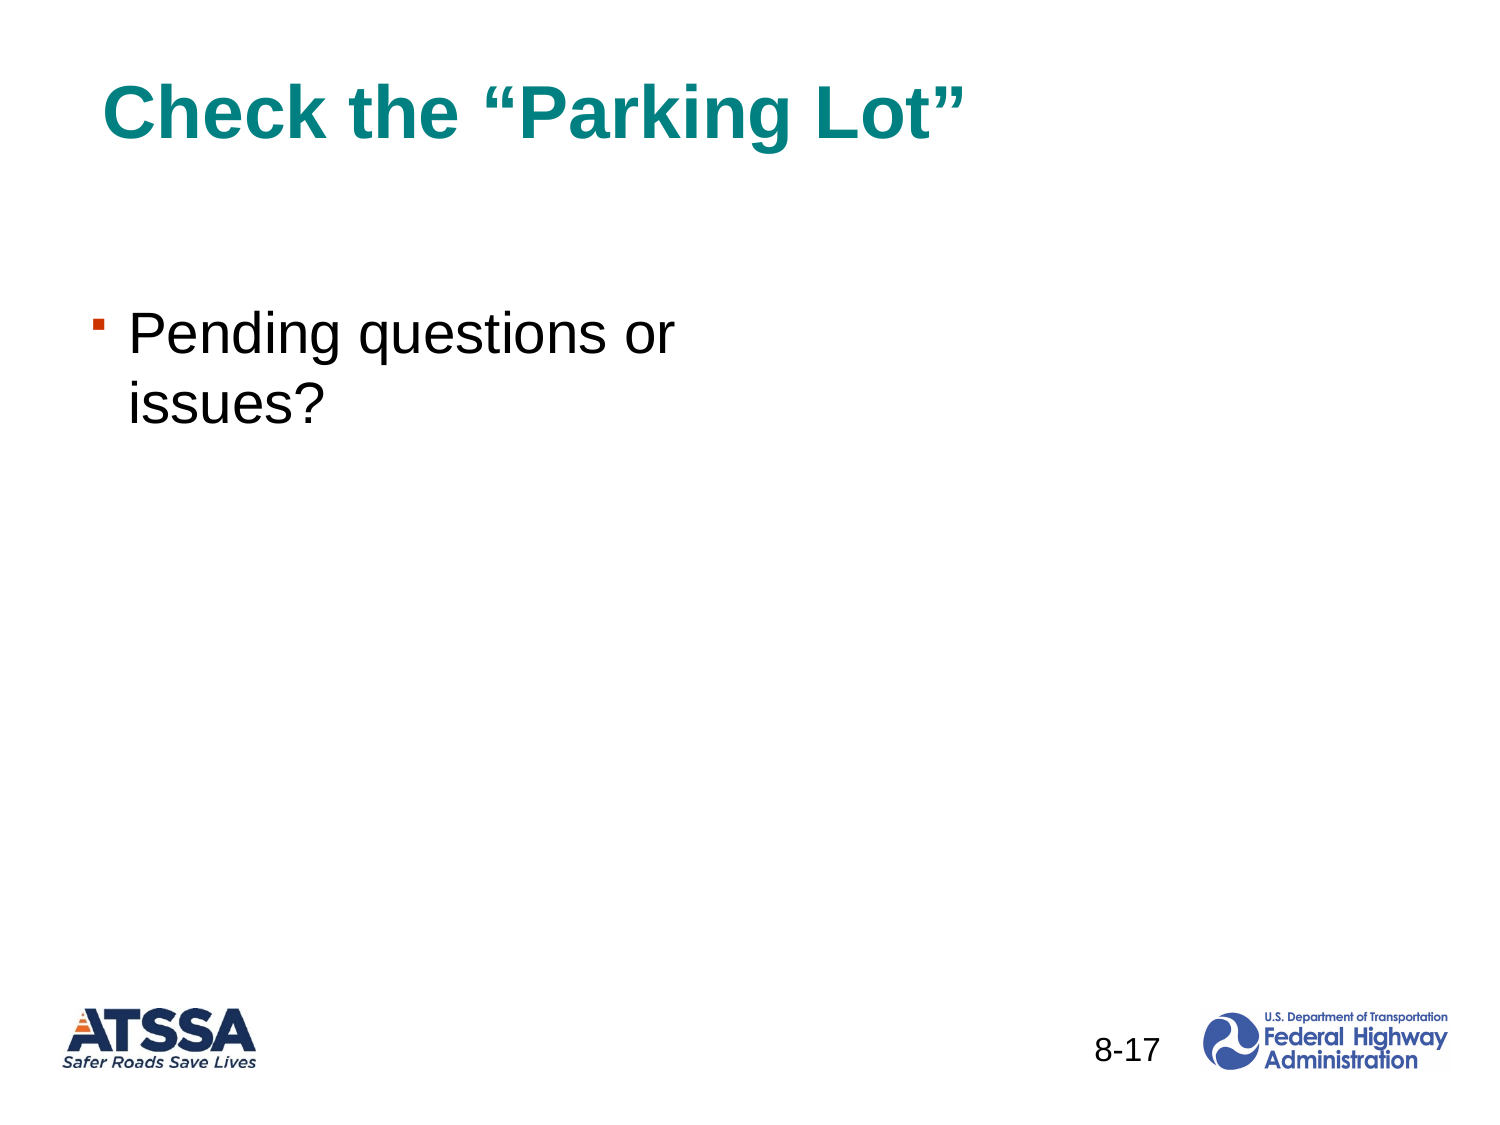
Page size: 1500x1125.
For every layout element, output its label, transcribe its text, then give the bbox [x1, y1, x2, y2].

title Check the “Parking Lot” [87, 0, 1500, 218]
picture [62, 1008, 256, 1068]
picture [1200, 1008, 1450, 1072]
list Pending questions or issues? [74, 287, 763, 1013]
